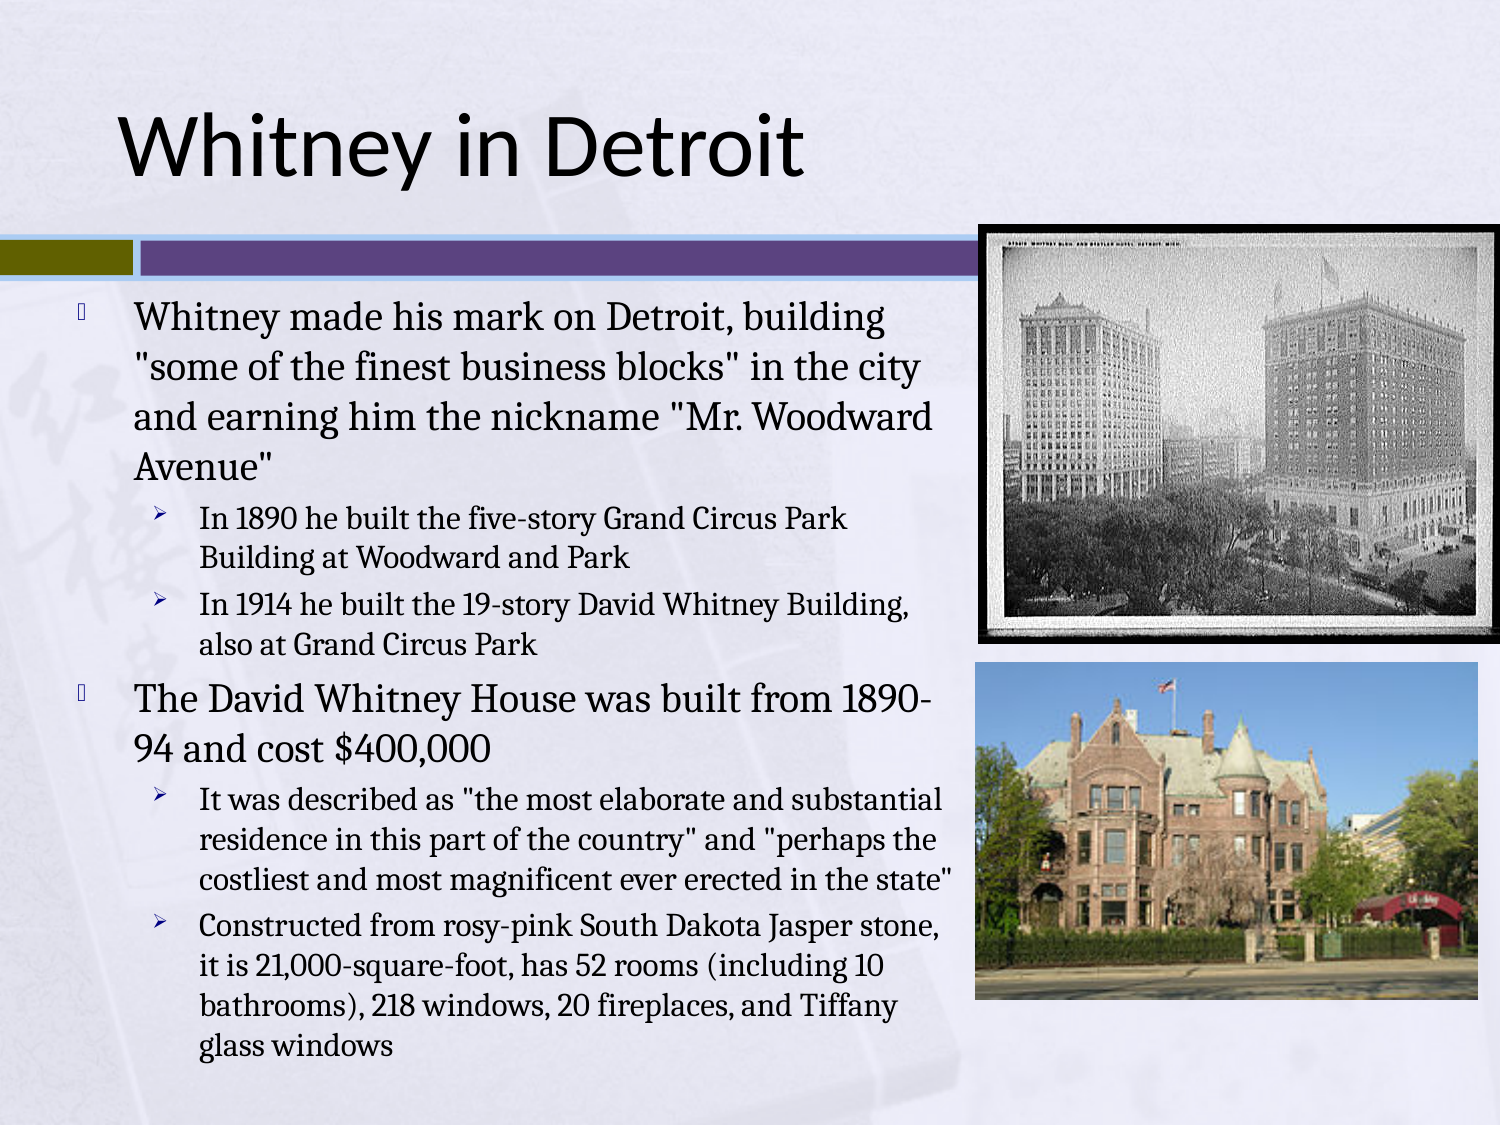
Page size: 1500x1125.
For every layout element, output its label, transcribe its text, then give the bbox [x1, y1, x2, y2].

list Whitney made his mark on Detroit, building "some of the finest business blocks" in the city and earning him the nickname "Mr. Woodward Avenue" In 1890 he built the five-story Grand Circus Park Building at Woodward and Park In 1914 he built the 19-story David Whitney Building, also at Grand Circus Park The David Whitney House was built from 1890-94 and cost $400,000 It was described as "the most elaborate and substantial residence in this part of the country" and "perhaps the costliest and most magnificent ever erected in the state" Constructed from rosy-pink South Dakota Jasper stone, it is 21,000-square-foot, has 52 rooms (including 10 bathrooms), 218 windows, 20 fireplaces, and Tiffany glass windows [62, 281, 975, 1075]
picture [977, 224, 1500, 645]
title Whitney in Detroit [75, 46, 850, 234]
picture [974, 661, 1478, 1001]
